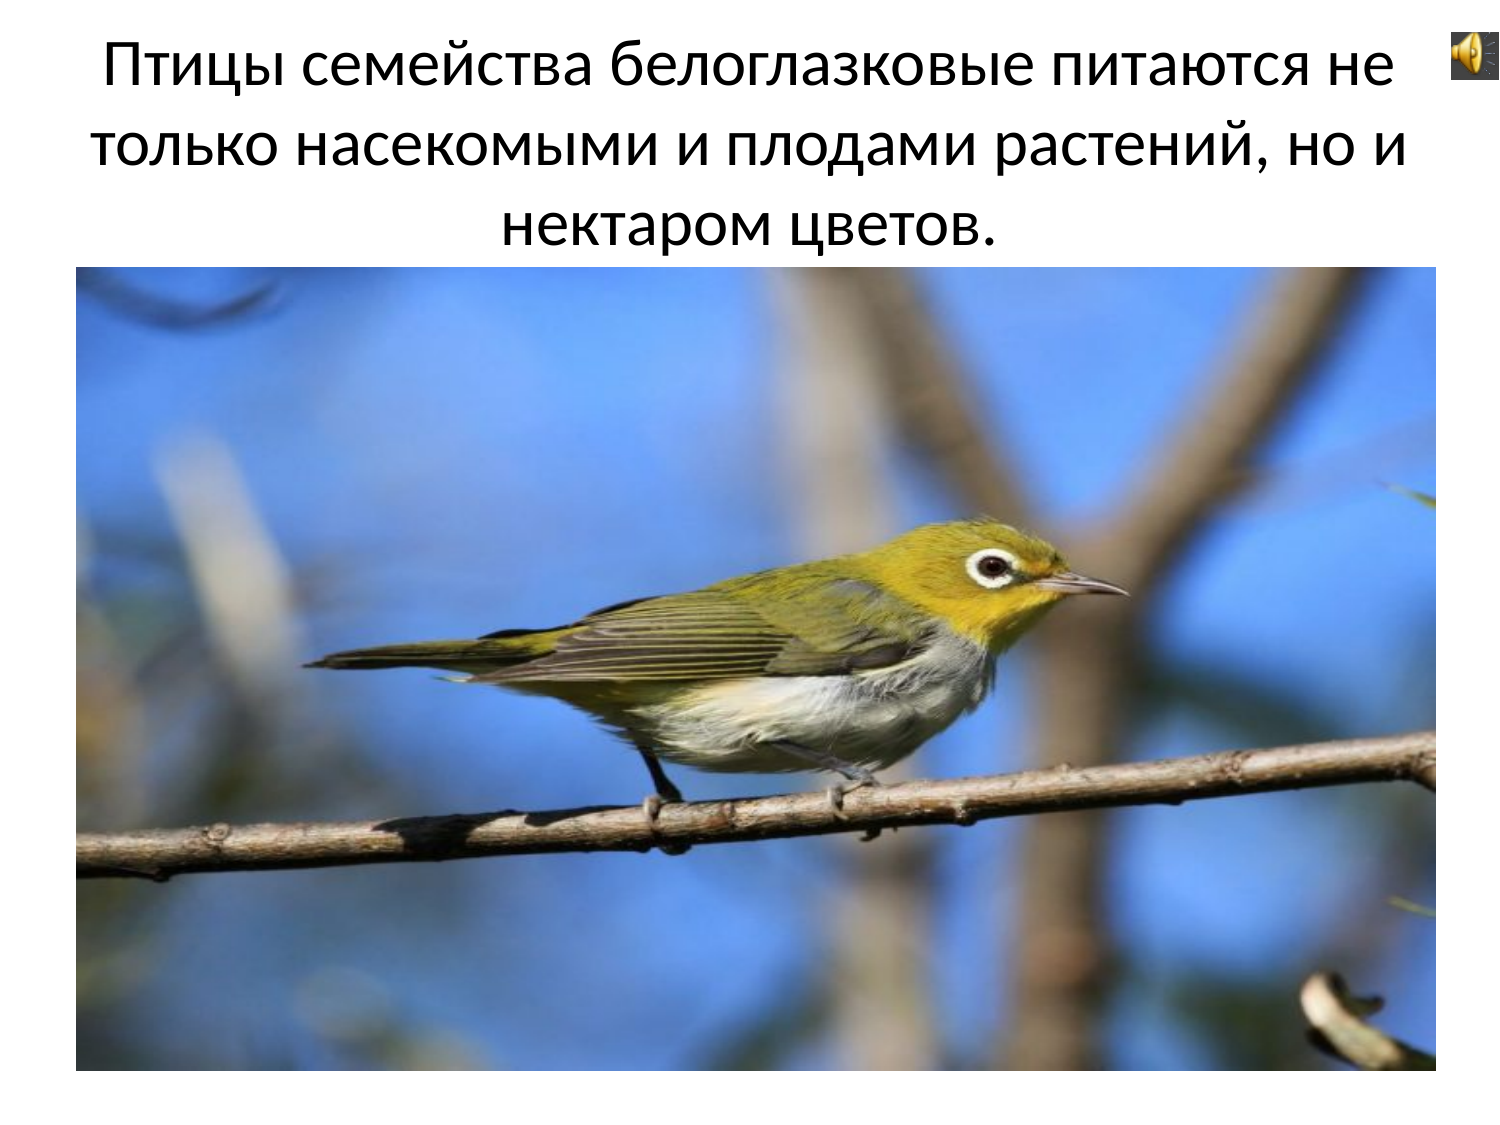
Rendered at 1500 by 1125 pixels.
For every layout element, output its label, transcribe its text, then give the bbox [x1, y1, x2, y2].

title Птицы семейства белоглазковые питаются не только насекомыми и плодами растений, но и нектаром цветов. [75, 45, 1425, 233]
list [1449, 30, 1500, 82]
picture [76, 266, 1436, 1071]
